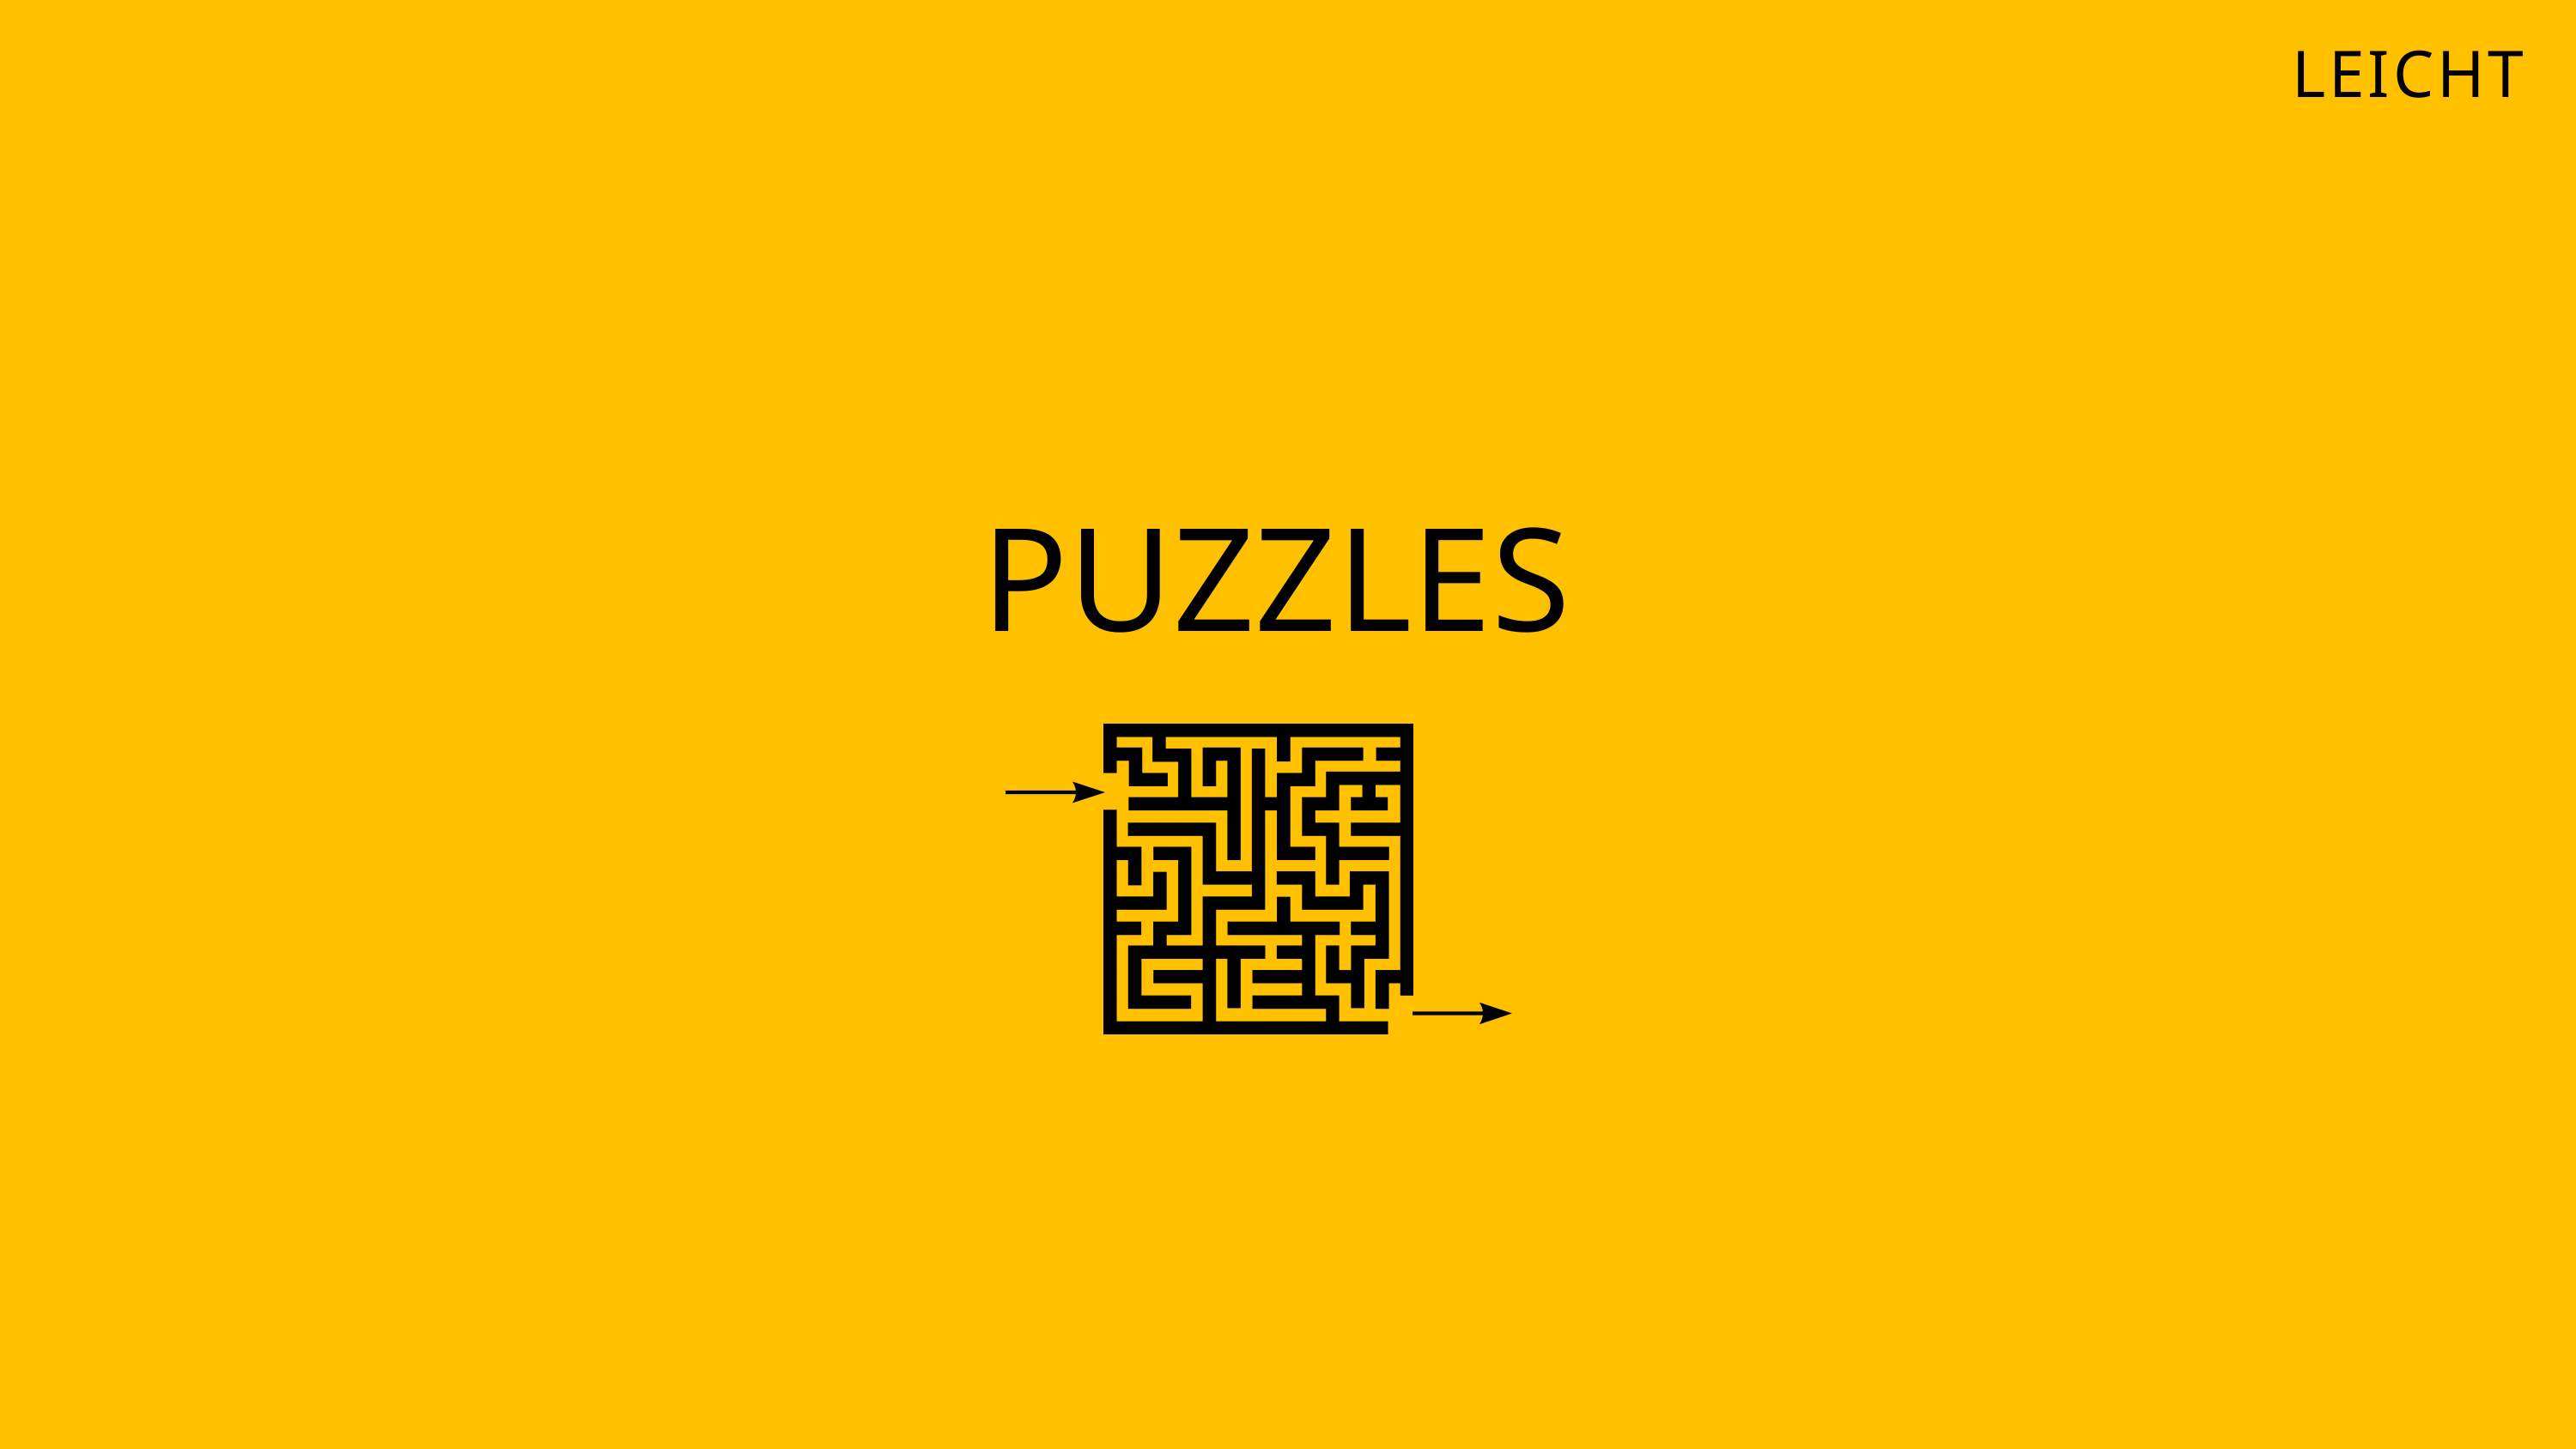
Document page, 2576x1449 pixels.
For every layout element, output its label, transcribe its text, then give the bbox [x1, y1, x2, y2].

text_box PUZZLES [981, 516, 1590, 660]
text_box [1005, 724, 1512, 1034]
text_box LEICHT [2292, 39, 2570, 111]
